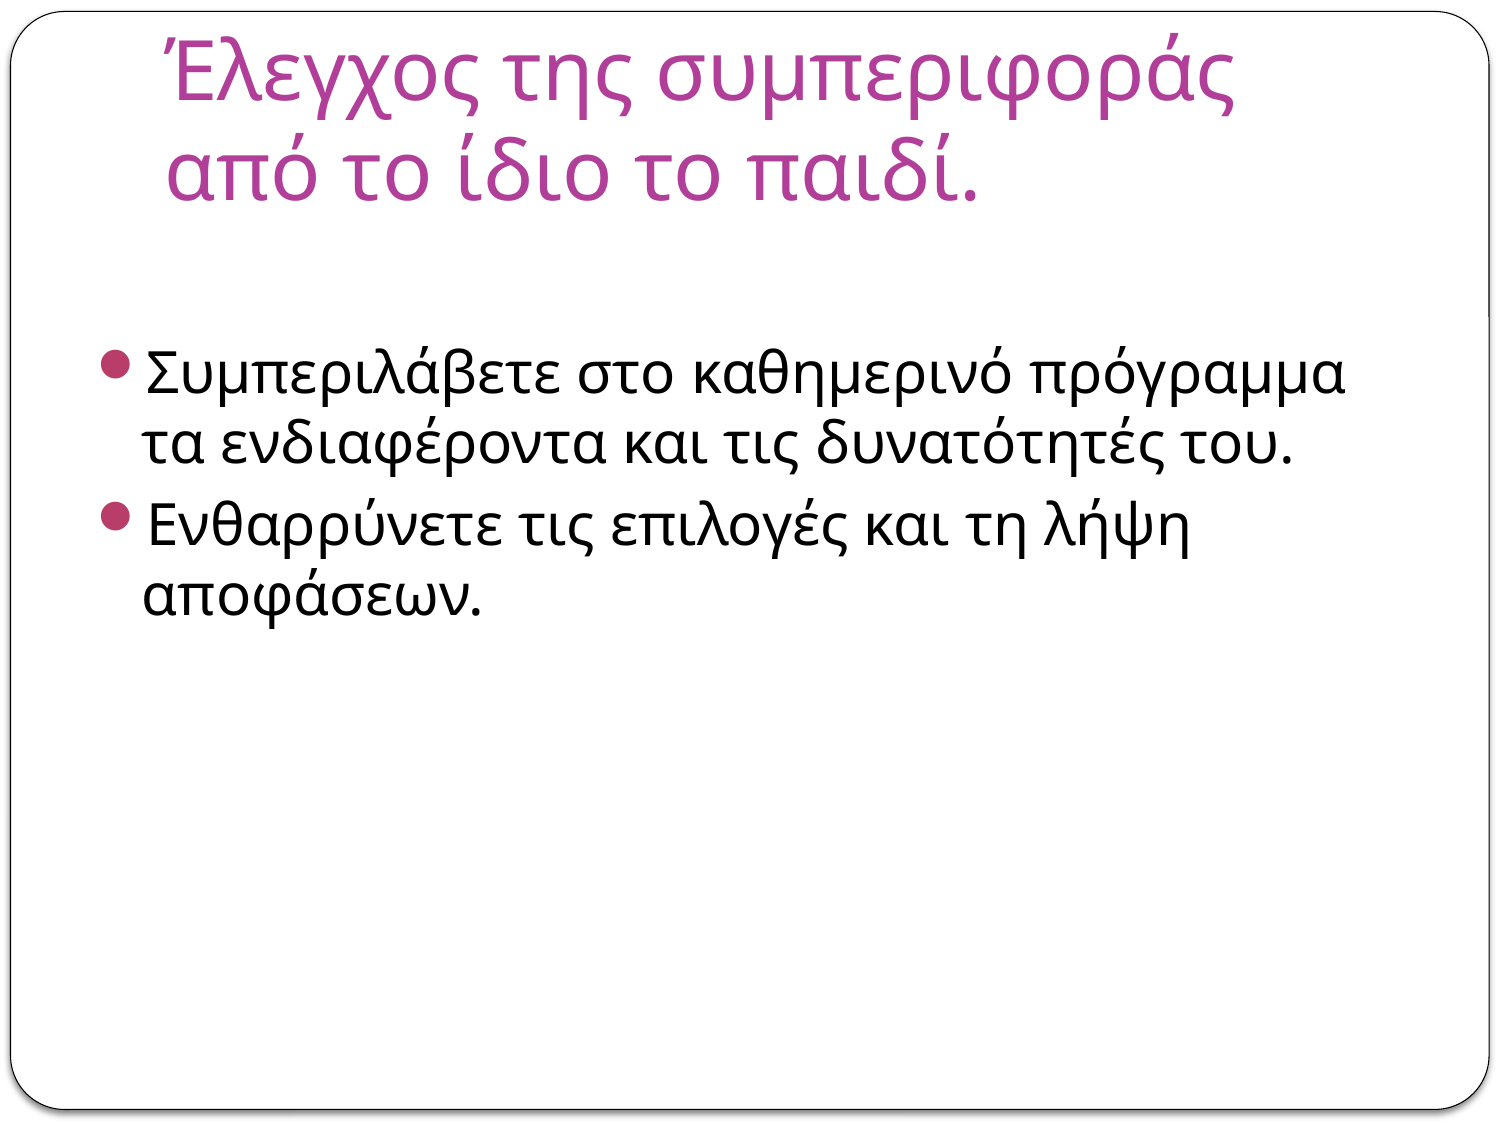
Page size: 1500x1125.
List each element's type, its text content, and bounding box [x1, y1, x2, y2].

title Έλεγχος της συμπεριφοράς από το ίδιο το παιδί. [150, 45, 1425, 233]
list Συμπεριλάβετε στο καθημερινό πρόγραμμα τα ενδιαφέροντα και τις δυνατότητές του. Ενθαρρύνετε τις επιλογές και τη λήψη αποφάσεων. [82, 328, 1425, 1005]
